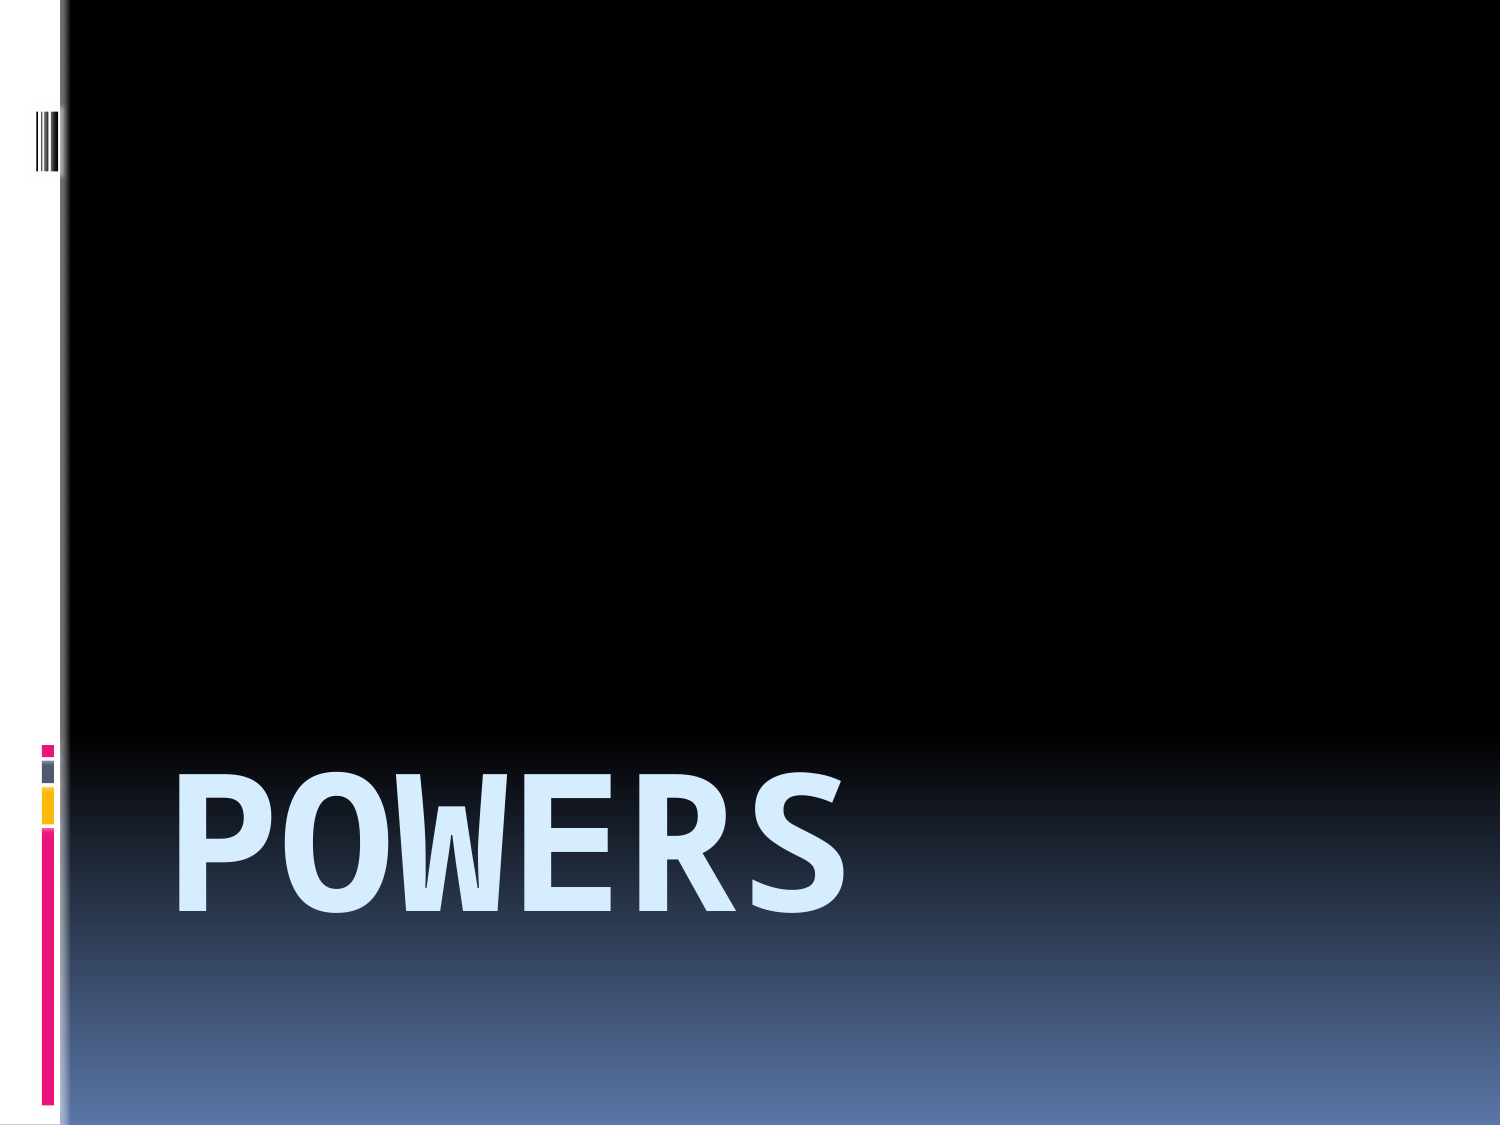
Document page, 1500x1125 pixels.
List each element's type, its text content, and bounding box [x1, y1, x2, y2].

title Powers [150, 712, 1425, 1037]
